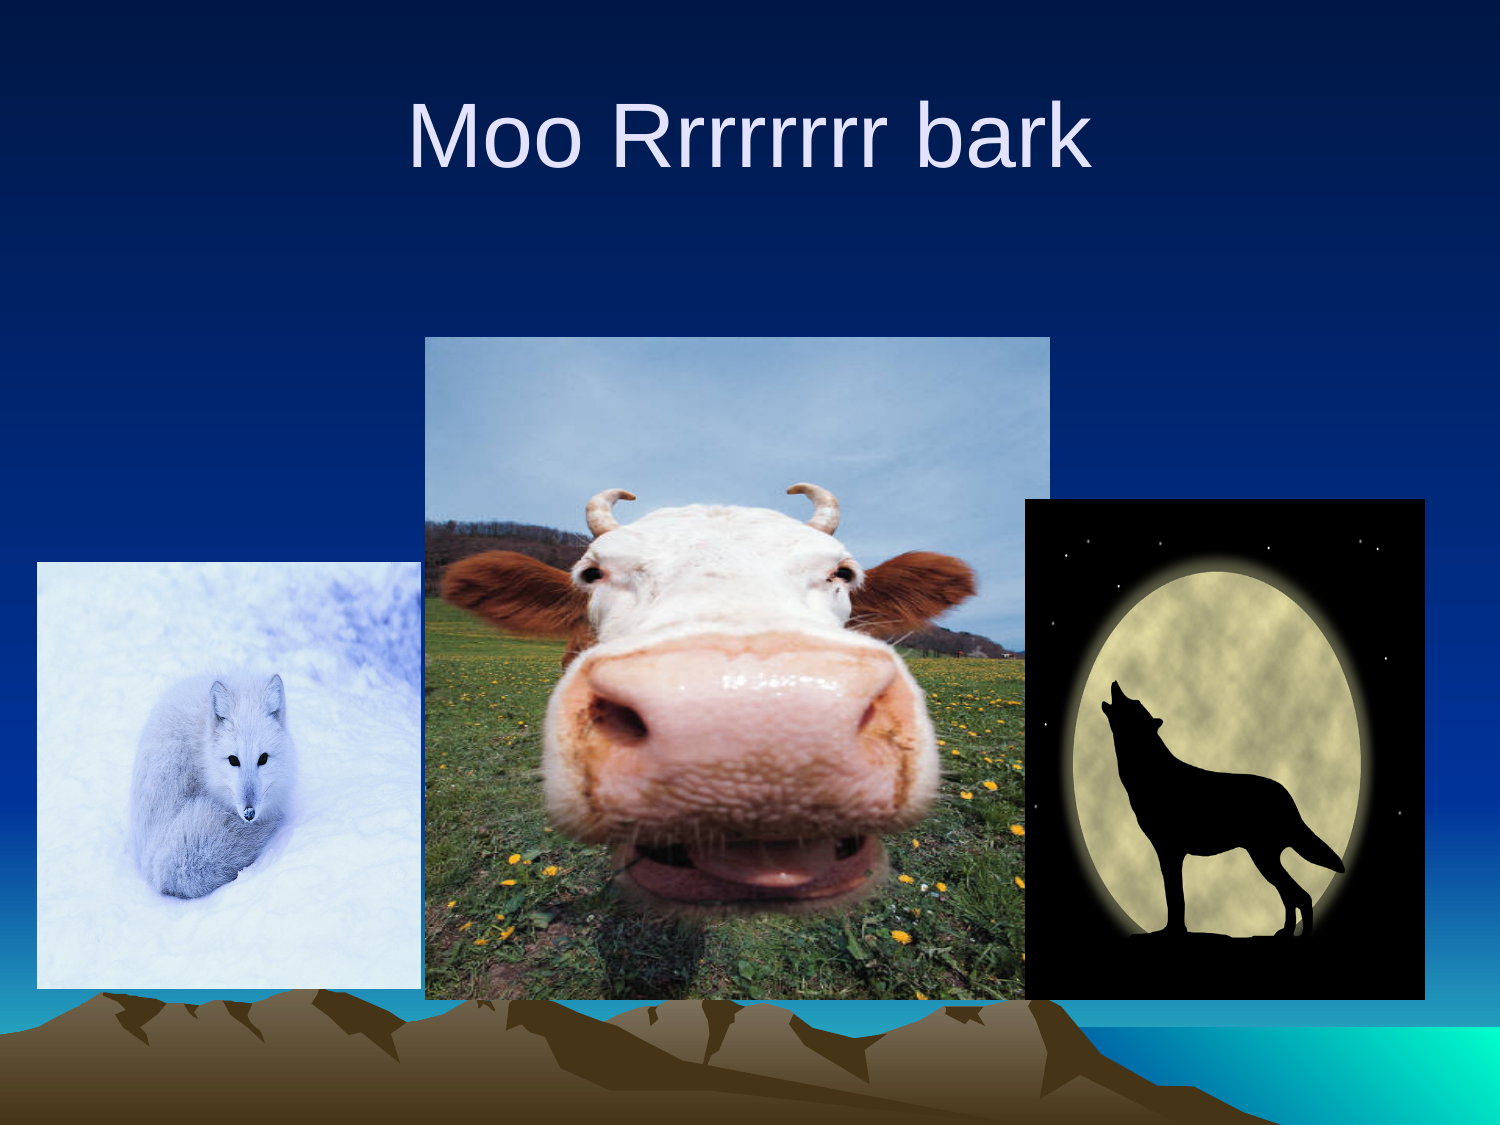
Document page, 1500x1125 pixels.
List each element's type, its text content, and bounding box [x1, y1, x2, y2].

title Moo Rrrrrrrr bark [74, 37, 1426, 226]
picture [424, 337, 1426, 1001]
picture [37, 562, 421, 990]
